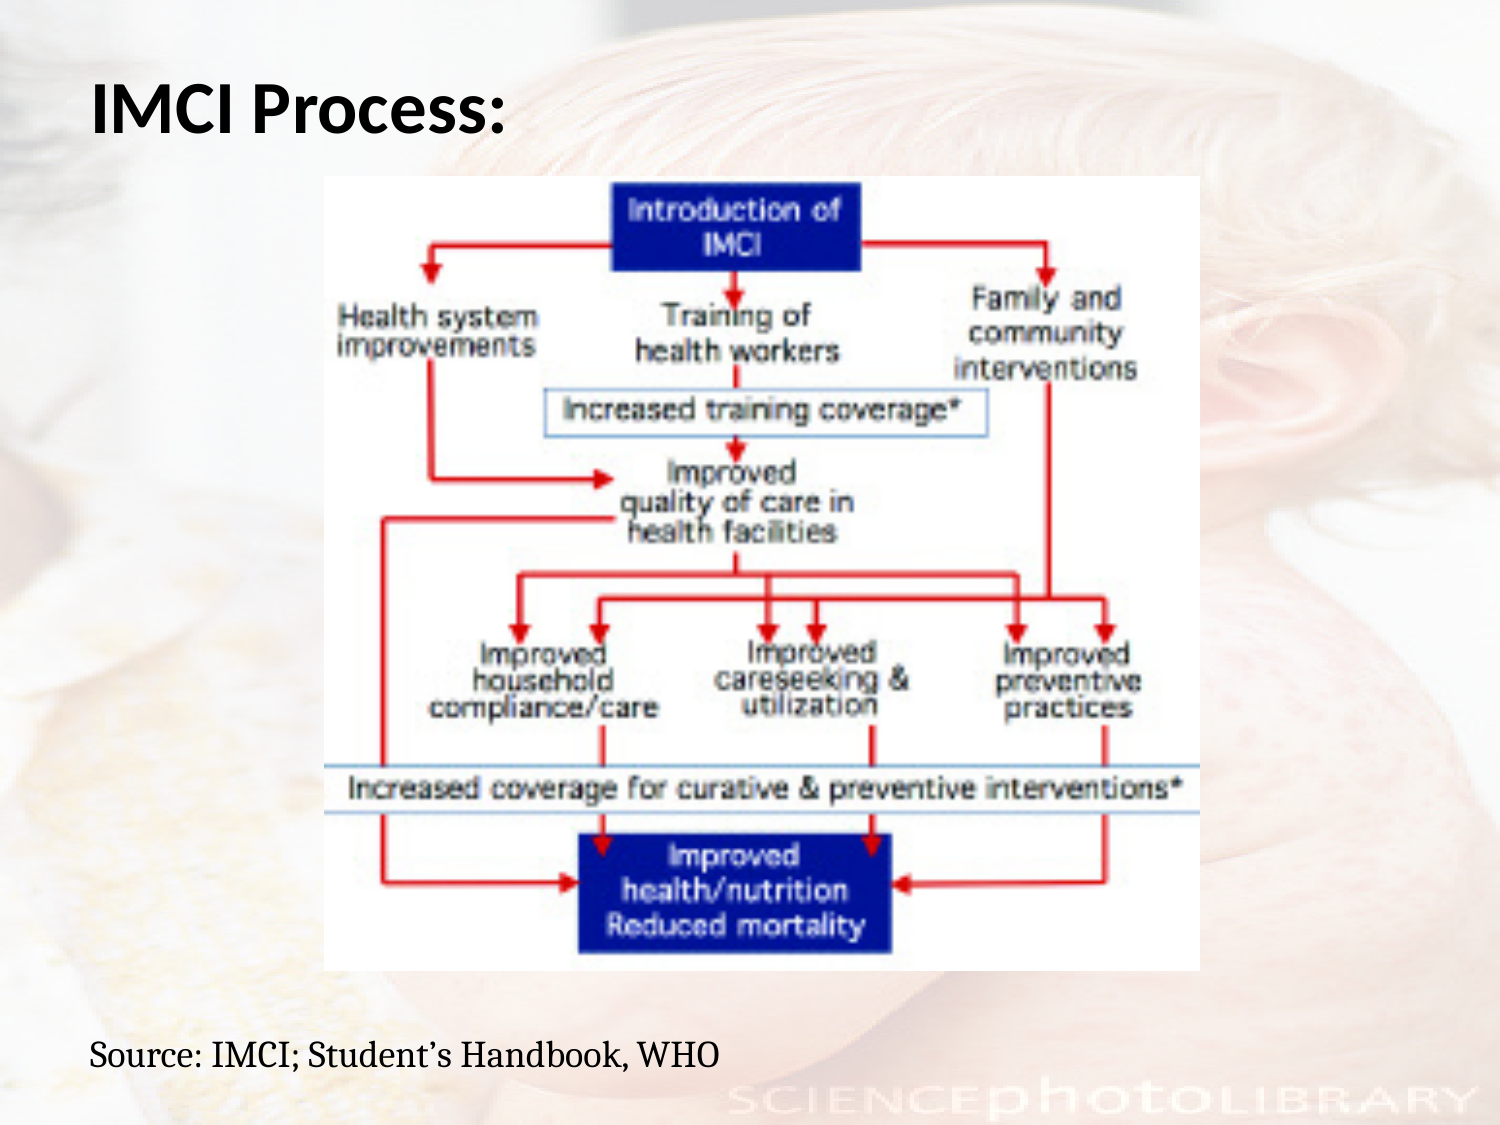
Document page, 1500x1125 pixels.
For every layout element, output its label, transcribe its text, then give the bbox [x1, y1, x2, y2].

picture [324, 176, 1201, 971]
title IMCI Process: [75, 45, 1425, 163]
list Source: IMCI; Student’s Handbook, WHO [75, 262, 1425, 1088]
